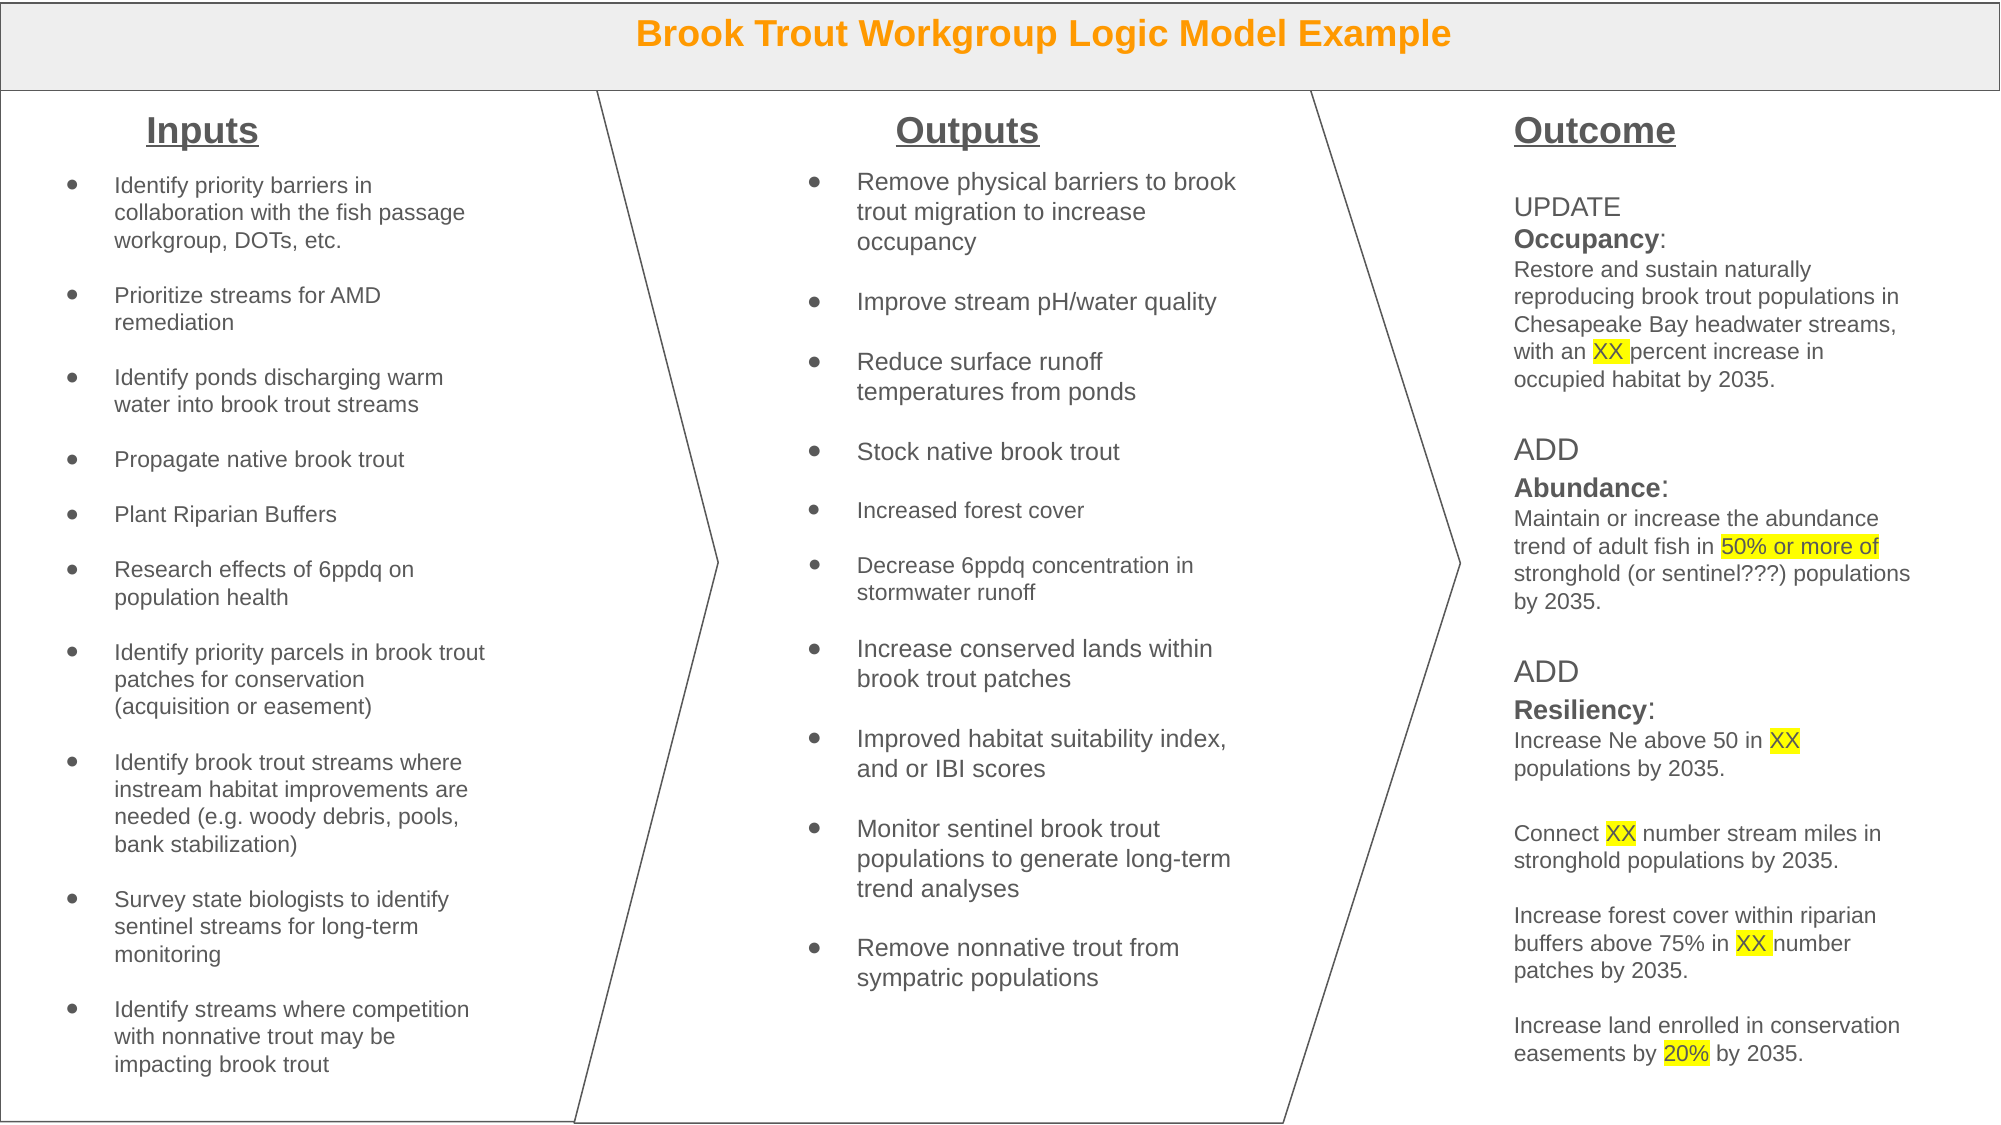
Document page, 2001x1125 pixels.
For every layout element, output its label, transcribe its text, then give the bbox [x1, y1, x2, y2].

text_box Outputs [880, 91, 1337, 203]
text_box [574, 91, 1461, 1124]
text_box [0, 91, 719, 1122]
text_box Brook Trout Workgroup Logic Model Example [176, 0, 1913, 66]
text_box Outcome [1498, 91, 1955, 309]
text_box UPDATE Occupancy: Restore and sustain naturally reproducing brook trout populations in Chesapeake Bay headwater streams, with an XX percent increase in occupied habitat by 2035. ADD Abundance: Maintain or increase the abundance trend of adult fish in 50% or more of stronghold (or sentinel???) populations by 2035. ADD Resiliency: Increase Ne above 50 in XX populations by 2035. Connect XX number stream miles in stronghold populations by 2035. Increase forest cover within riparian buffers above 75% in XX number patches by 2035. Increase land enrolled in conservation easements by 20% by 2035. [1498, 174, 1937, 1125]
text_box Inputs [131, 91, 587, 309]
text_box Remove physical barriers to brook trout migration to increase occupancy Improve stream pH/water quality Reduce surface runoff temperatures from ponds Stock native brook trout Increased forest cover Decrease 6ppdq concentration in stormwater runoff Increase conserved lands within brook trout patches Improved habitat suitability index, and or IBI scores Monitor sentinel brook trout populations to generate long-term trend analyses Remove nonnative trout from sympatric populations [766, 150, 1268, 1102]
text_box Identify priority barriers in collaboration with the fish passage workgroup, DOTs, etc. Prioritize streams for AMD remediation Identify ponds discharging warm water into brook trout streams Propagate native brook trout Plant Riparian Buffers Research effects of 6ppdq on population health Identify priority parcels in brook trout patches for conservation (acquisition or easement) Identify brook trout streams where instream habitat improvements are needed (e.g. woody debris, pools, bank stabilization) Survey state biologists to identify sentinel streams for long-term monitoring Identify streams where competition with nonnative trout may be impacting brook trout [24, 155, 502, 1095]
text_box [0, 3, 2000, 91]
